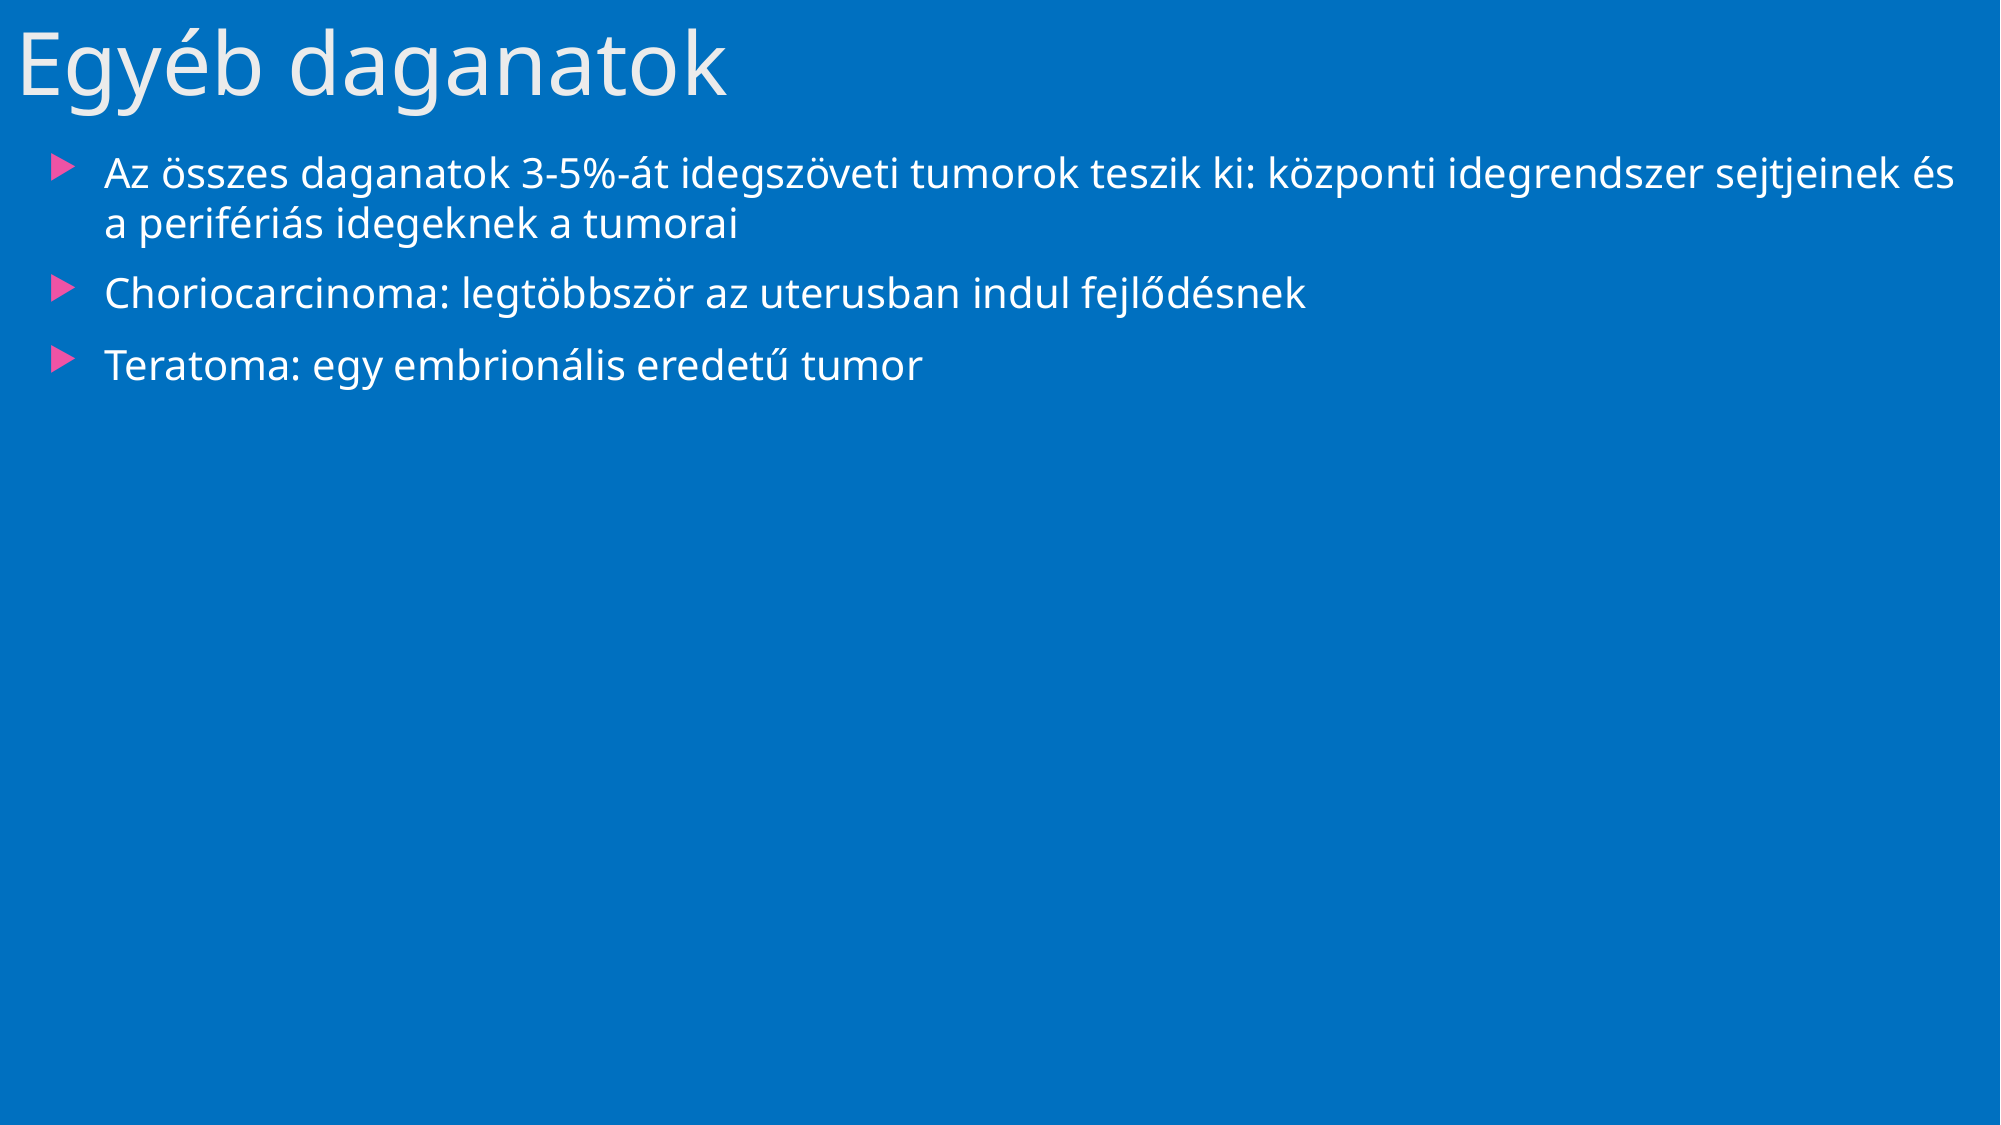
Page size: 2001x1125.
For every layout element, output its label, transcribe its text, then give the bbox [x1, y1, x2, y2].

title Egyéb daganatok [0, 0, 1543, 230]
list Az összes daganatok 3-5%-át idegszöveti tumorok teszik ki: központi idegrendszer sejtjeinek és a perifériás idegeknek a tumorai Choriocarcinoma: legtöbbször az uterusban indul fejlődésnek Teratoma: egy embrionális eredetű tumor [33, 138, 2000, 1125]
